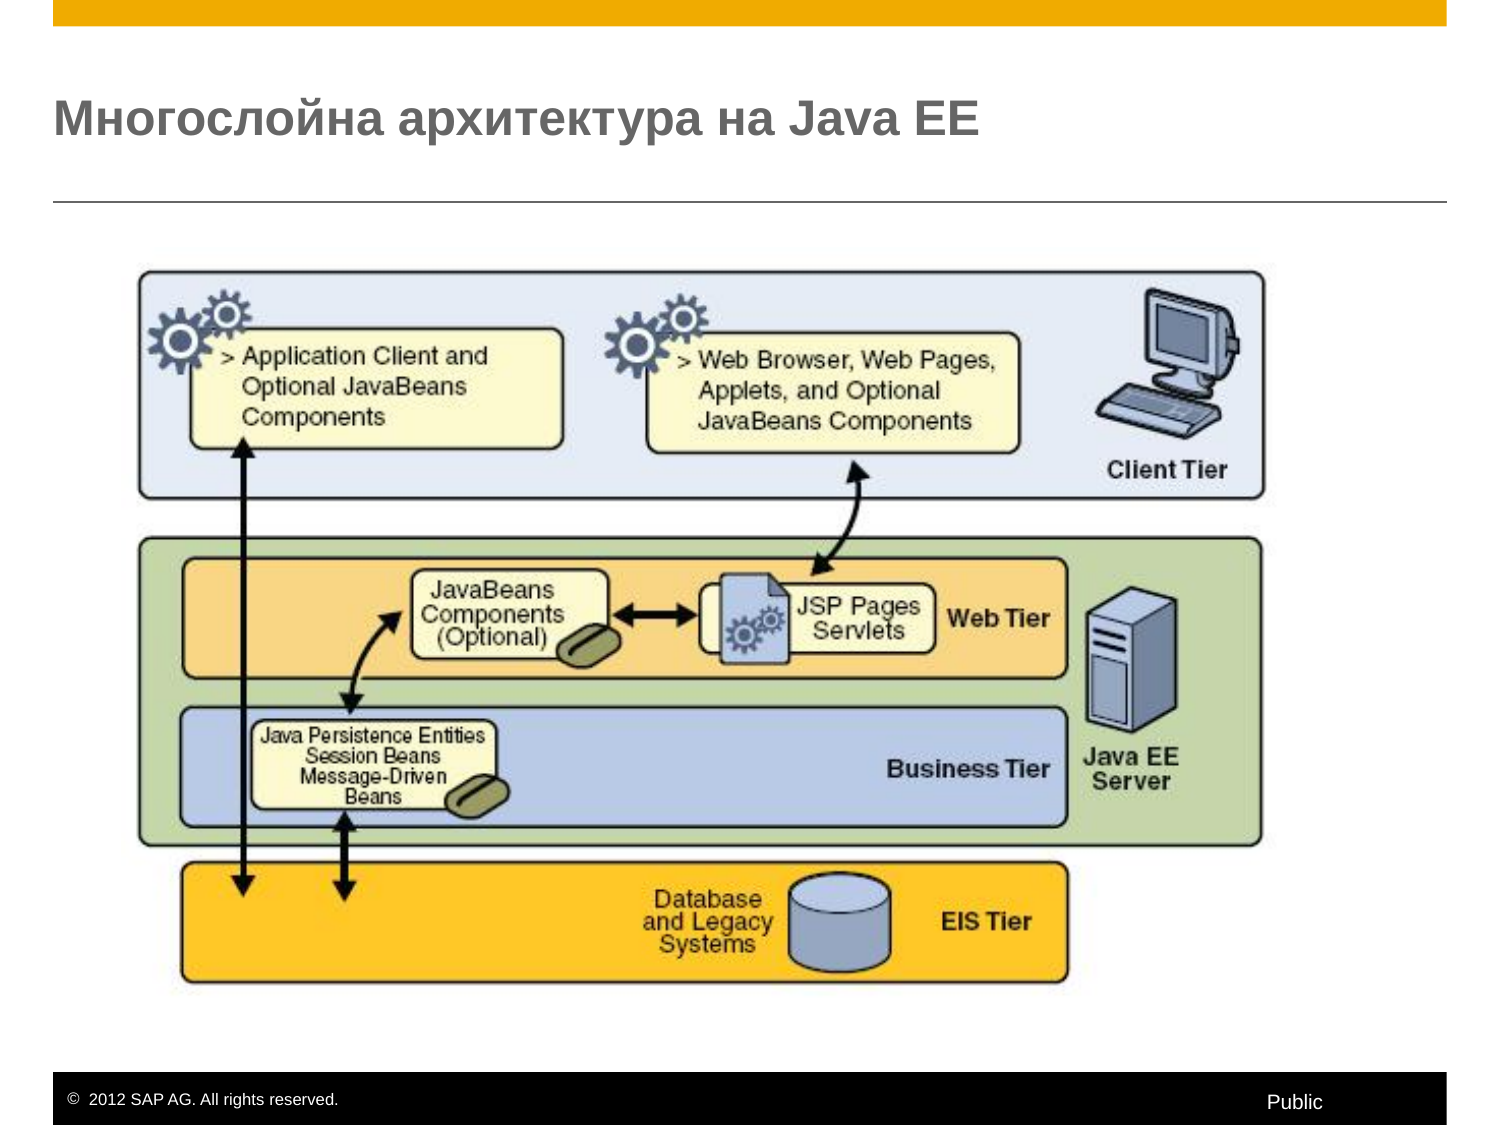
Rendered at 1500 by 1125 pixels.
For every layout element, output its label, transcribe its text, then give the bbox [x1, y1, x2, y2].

picture [121, 246, 1293, 1006]
title Многослойна архитектура на Jаva EE [53, 53, 1447, 178]
